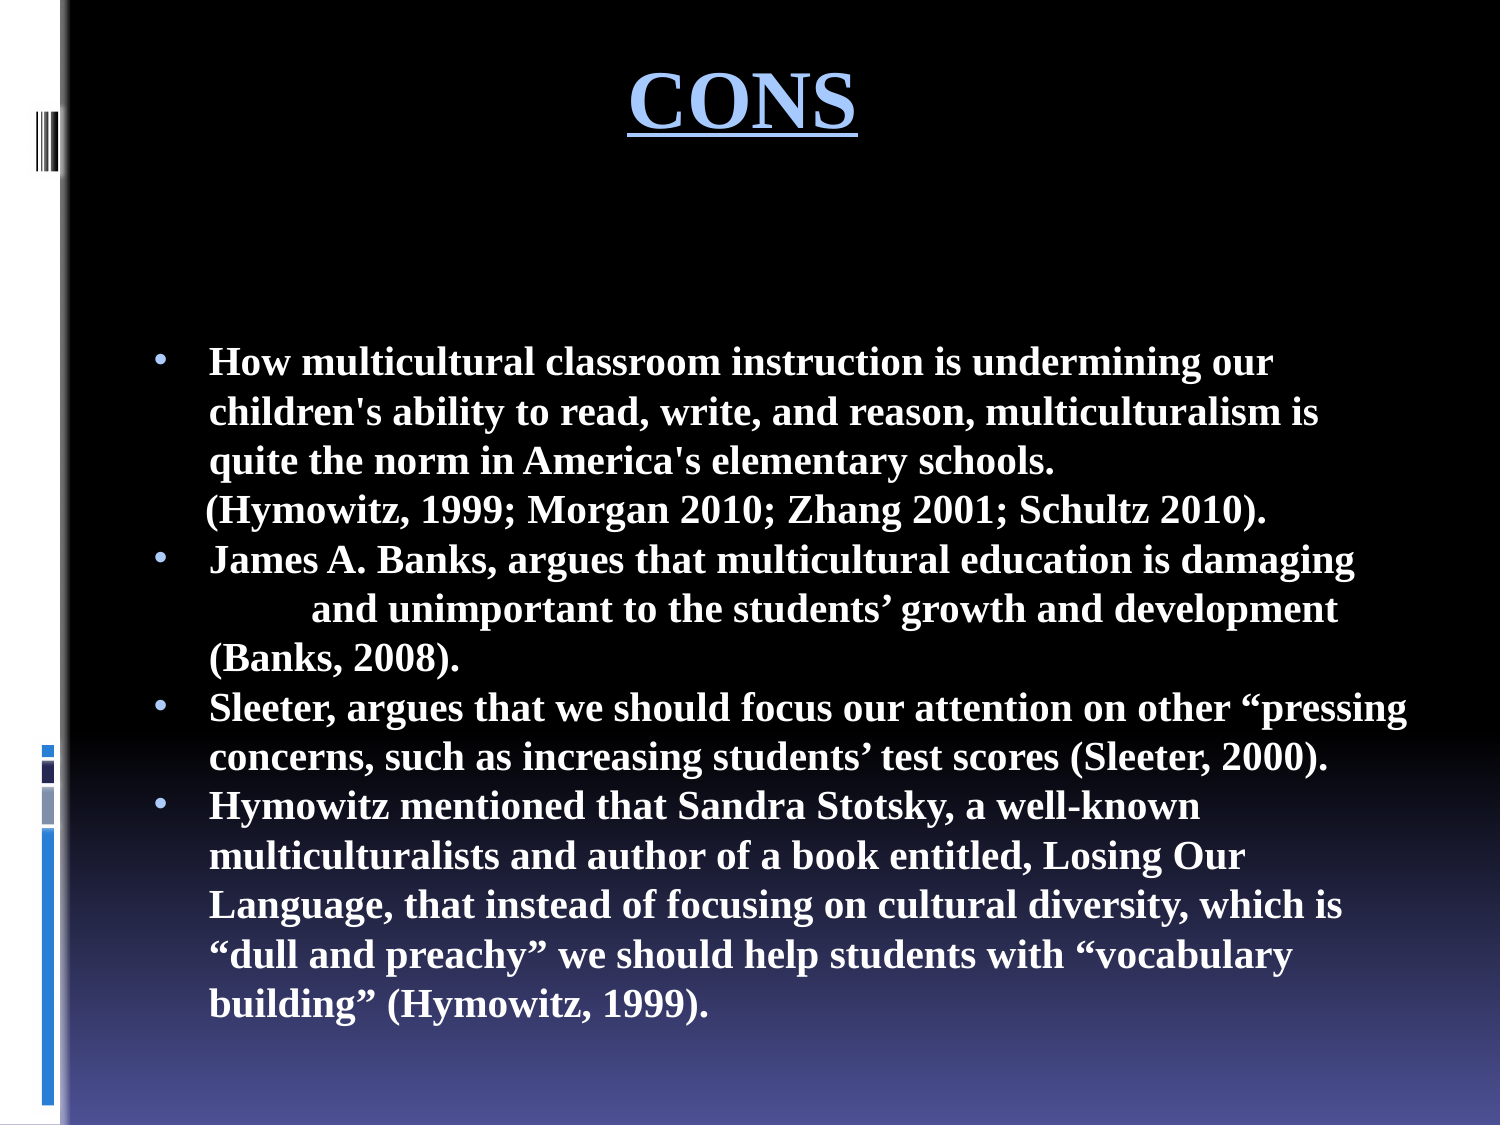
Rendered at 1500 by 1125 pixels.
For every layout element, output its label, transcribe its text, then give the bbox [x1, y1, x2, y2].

subtitle How multicultural classroom instruction is undermining our children's ability to read, write, and reason, multiculturalism is quite the norm in America's elementary schools. (Hymowitz, 1999; Morgan 2010; Zhang 2001; Schultz 2010). James A. Banks, argues that multicultural education is damaging and unimportant to the students’ growth and development (Banks, 2008). Sleeter, argues that we should focus our attention on other “pressing concerns, such as increasing students’ test scores (Sleeter, 2000). Hymowitz mentioned that Sandra Stotsky, a well-known multiculturalists and author of a book entitled, Losing Our Language, that instead of focusing on cultural diversity, which is “dull and preachy” we should help students with “vocabulary building” (Hymowitz, 1999). [137, 187, 1425, 1063]
title Cons [112, 37, 1388, 362]
